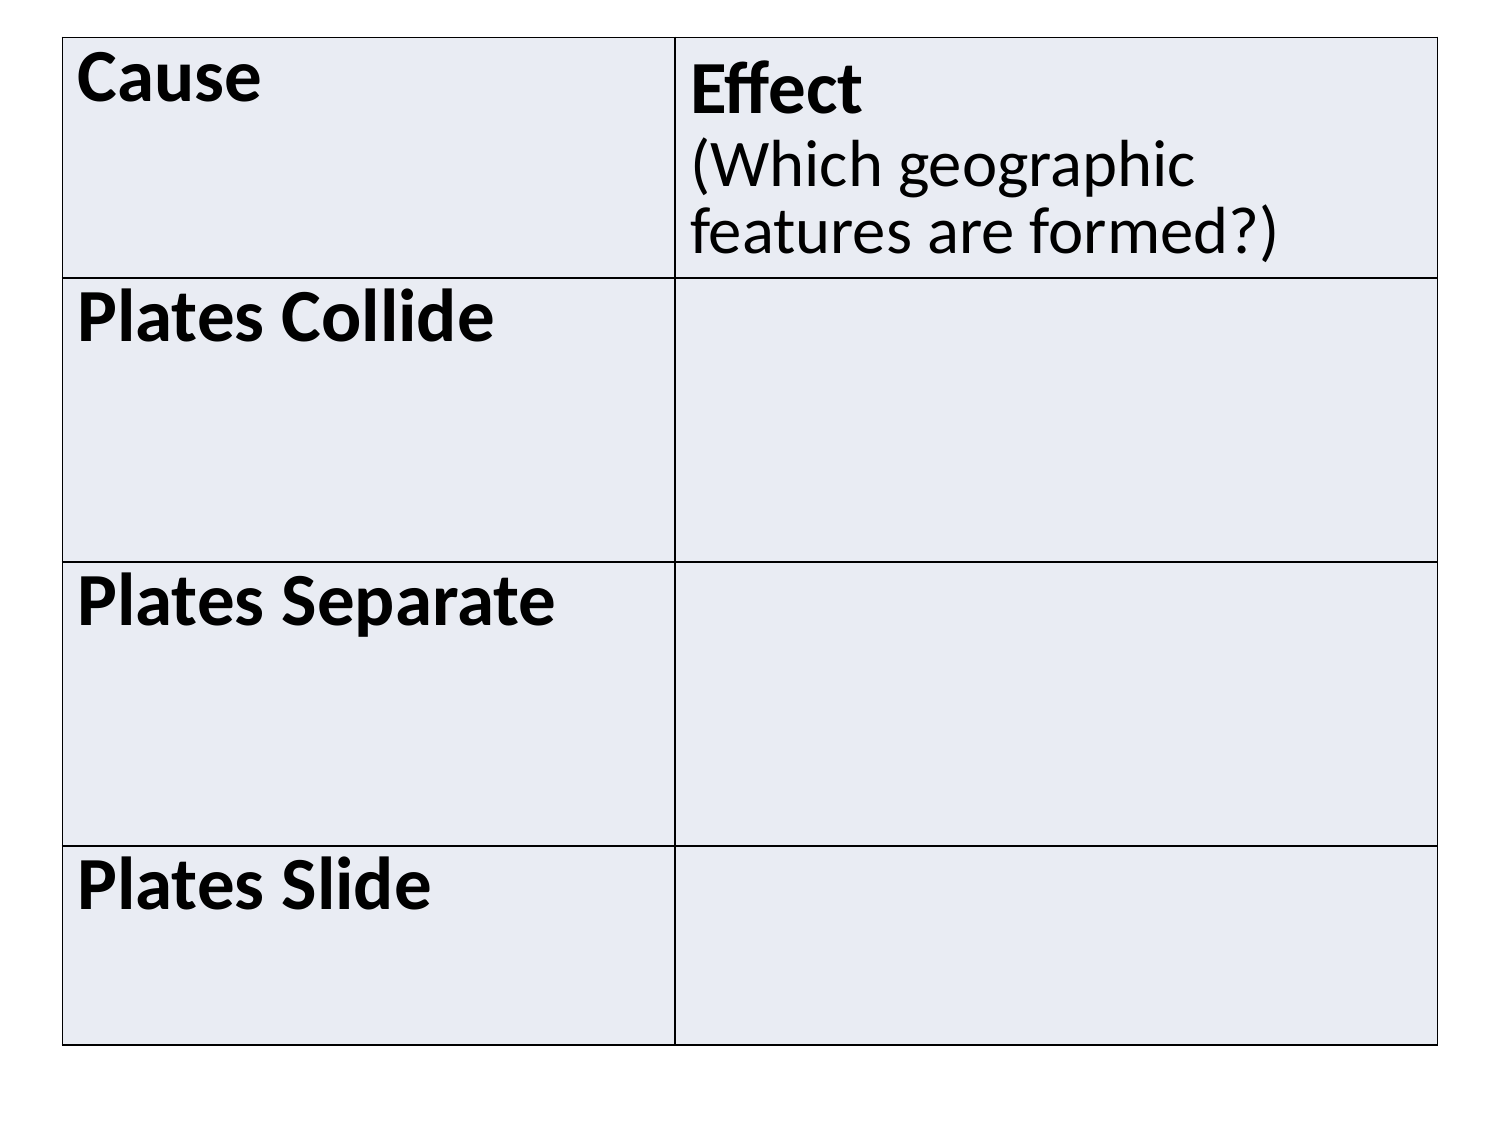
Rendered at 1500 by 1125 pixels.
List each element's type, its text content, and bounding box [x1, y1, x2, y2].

table_header Cause [63, 38, 674, 277]
table_cell Plates Slide [63, 847, 674, 1044]
table_cell Plates Collide [63, 279, 674, 561]
table_cell [676, 279, 1437, 561]
table_cell Plates Separate [63, 563, 674, 845]
table_header Effect (Which geographic features are formed?) [676, 38, 1437, 277]
table_cell [676, 847, 1437, 1044]
table_cell [676, 563, 1437, 845]
